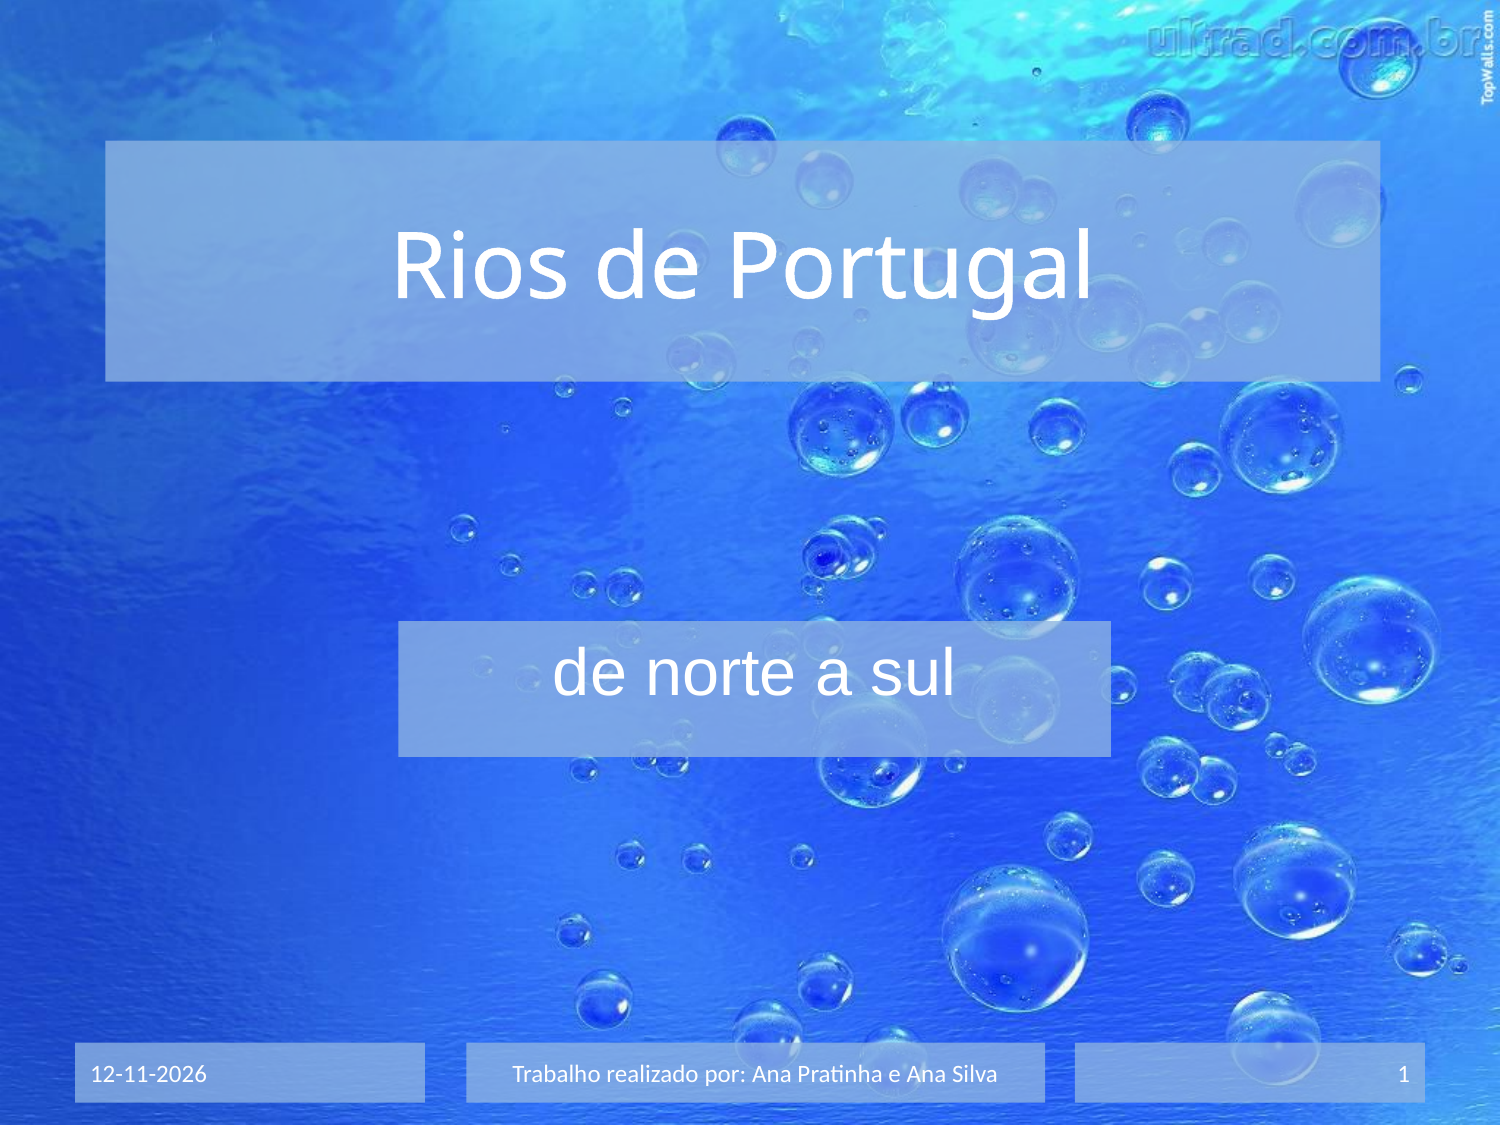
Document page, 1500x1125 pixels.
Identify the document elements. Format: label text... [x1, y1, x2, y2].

title Rios de Portugal [105, 140, 1381, 382]
footer Trabalho realizado por: Ana Pratinha e Ana Silva [466, 1042, 1046, 1103]
slide_number 1 [1074, 1042, 1425, 1103]
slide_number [75, 1042, 425, 1103]
picture [0, 0, 1500, 1125]
subtitle de norte a sul [398, 621, 1111, 757]
